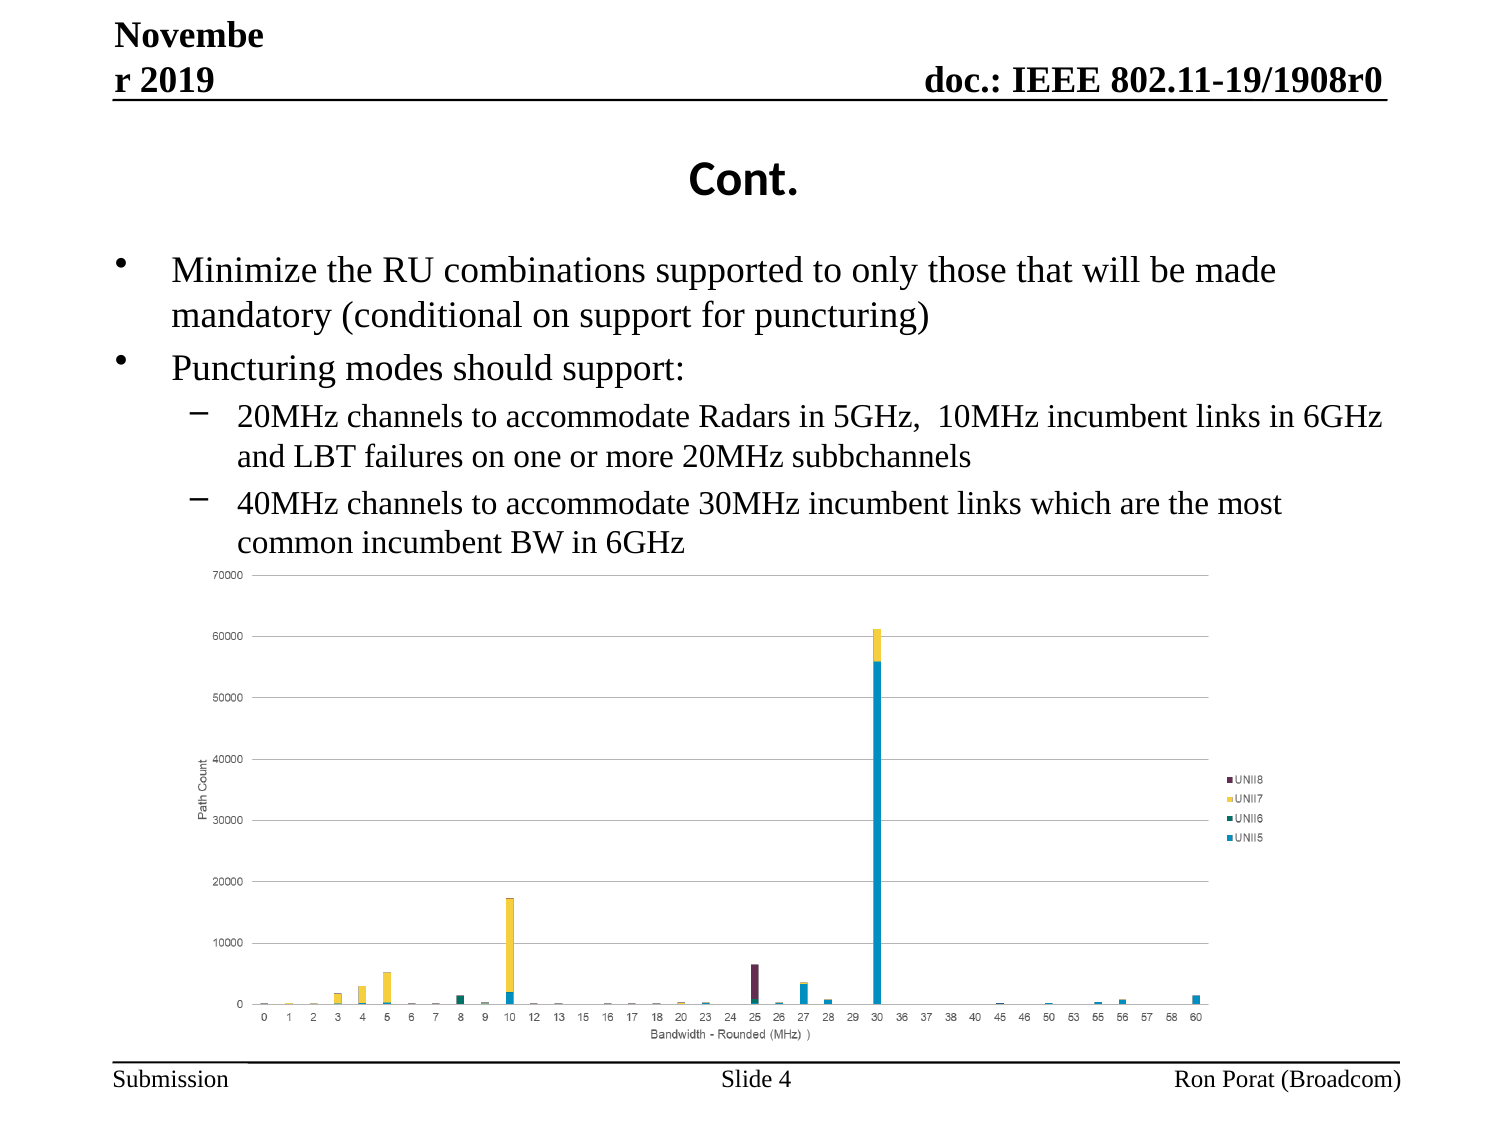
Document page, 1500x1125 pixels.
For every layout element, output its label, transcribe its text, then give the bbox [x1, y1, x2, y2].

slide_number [114, 54, 270, 101]
footer Ron Porat (Broadcom) [1135, 1061, 1402, 1093]
slide_number Slide 4 [712, 1064, 800, 1093]
list Minimize the RU combinations supported to only those that will be made mandatory (conditional on support for puncturing) Puncturing modes should support: 20MHz channels to accommodate Radars in 5GHz, 10MHz incumbent links in 6GHz and LBT failures on one or more 20MHz subbchannels 40MHz channels to accommodate 30MHz incumbent links which are the most common incumbent BW in 6GHz [99, 237, 1401, 1013]
title Cont. [112, 112, 1388, 237]
picture [178, 562, 1276, 1056]
